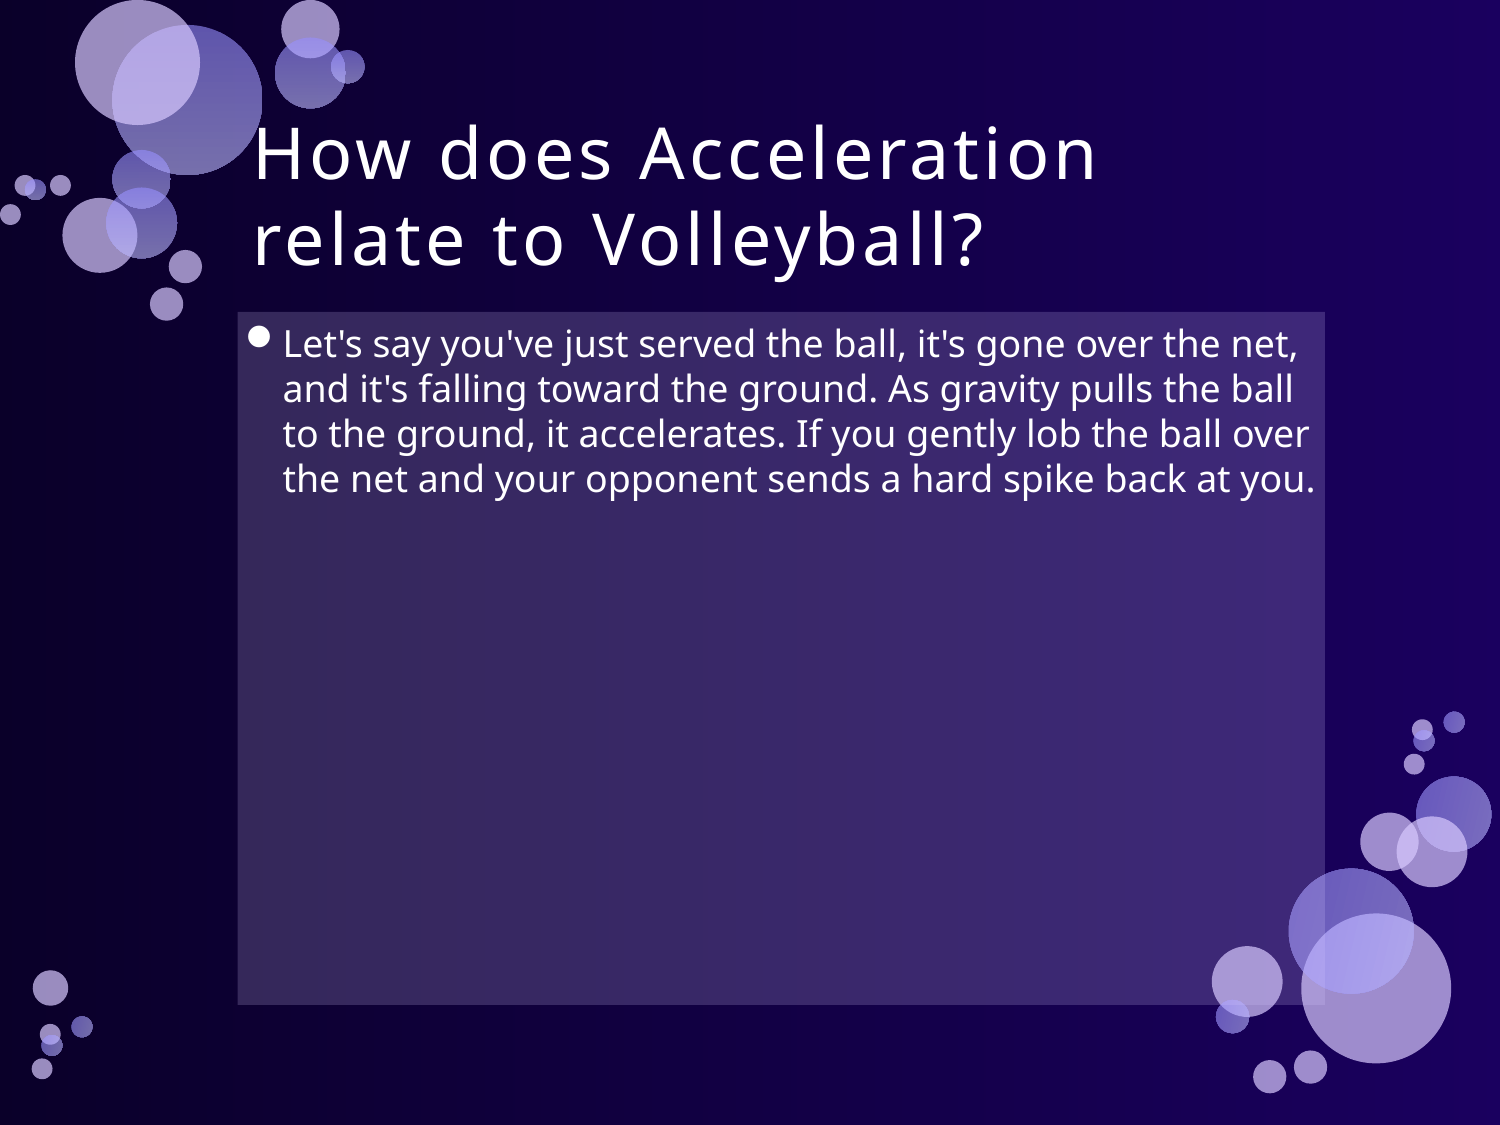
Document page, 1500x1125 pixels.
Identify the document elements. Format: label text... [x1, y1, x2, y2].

title How does Acceleration relate to Volleyball? [237, 99, 1325, 288]
list Let's say you've just served the ball, it's gone over the net, and it's falling toward the ground. As gravity pulls the ball to the ground, it accelerates. If you gently lob the ball over the net and your opponent sends a hard spike back at you. [237, 311, 1325, 1005]
